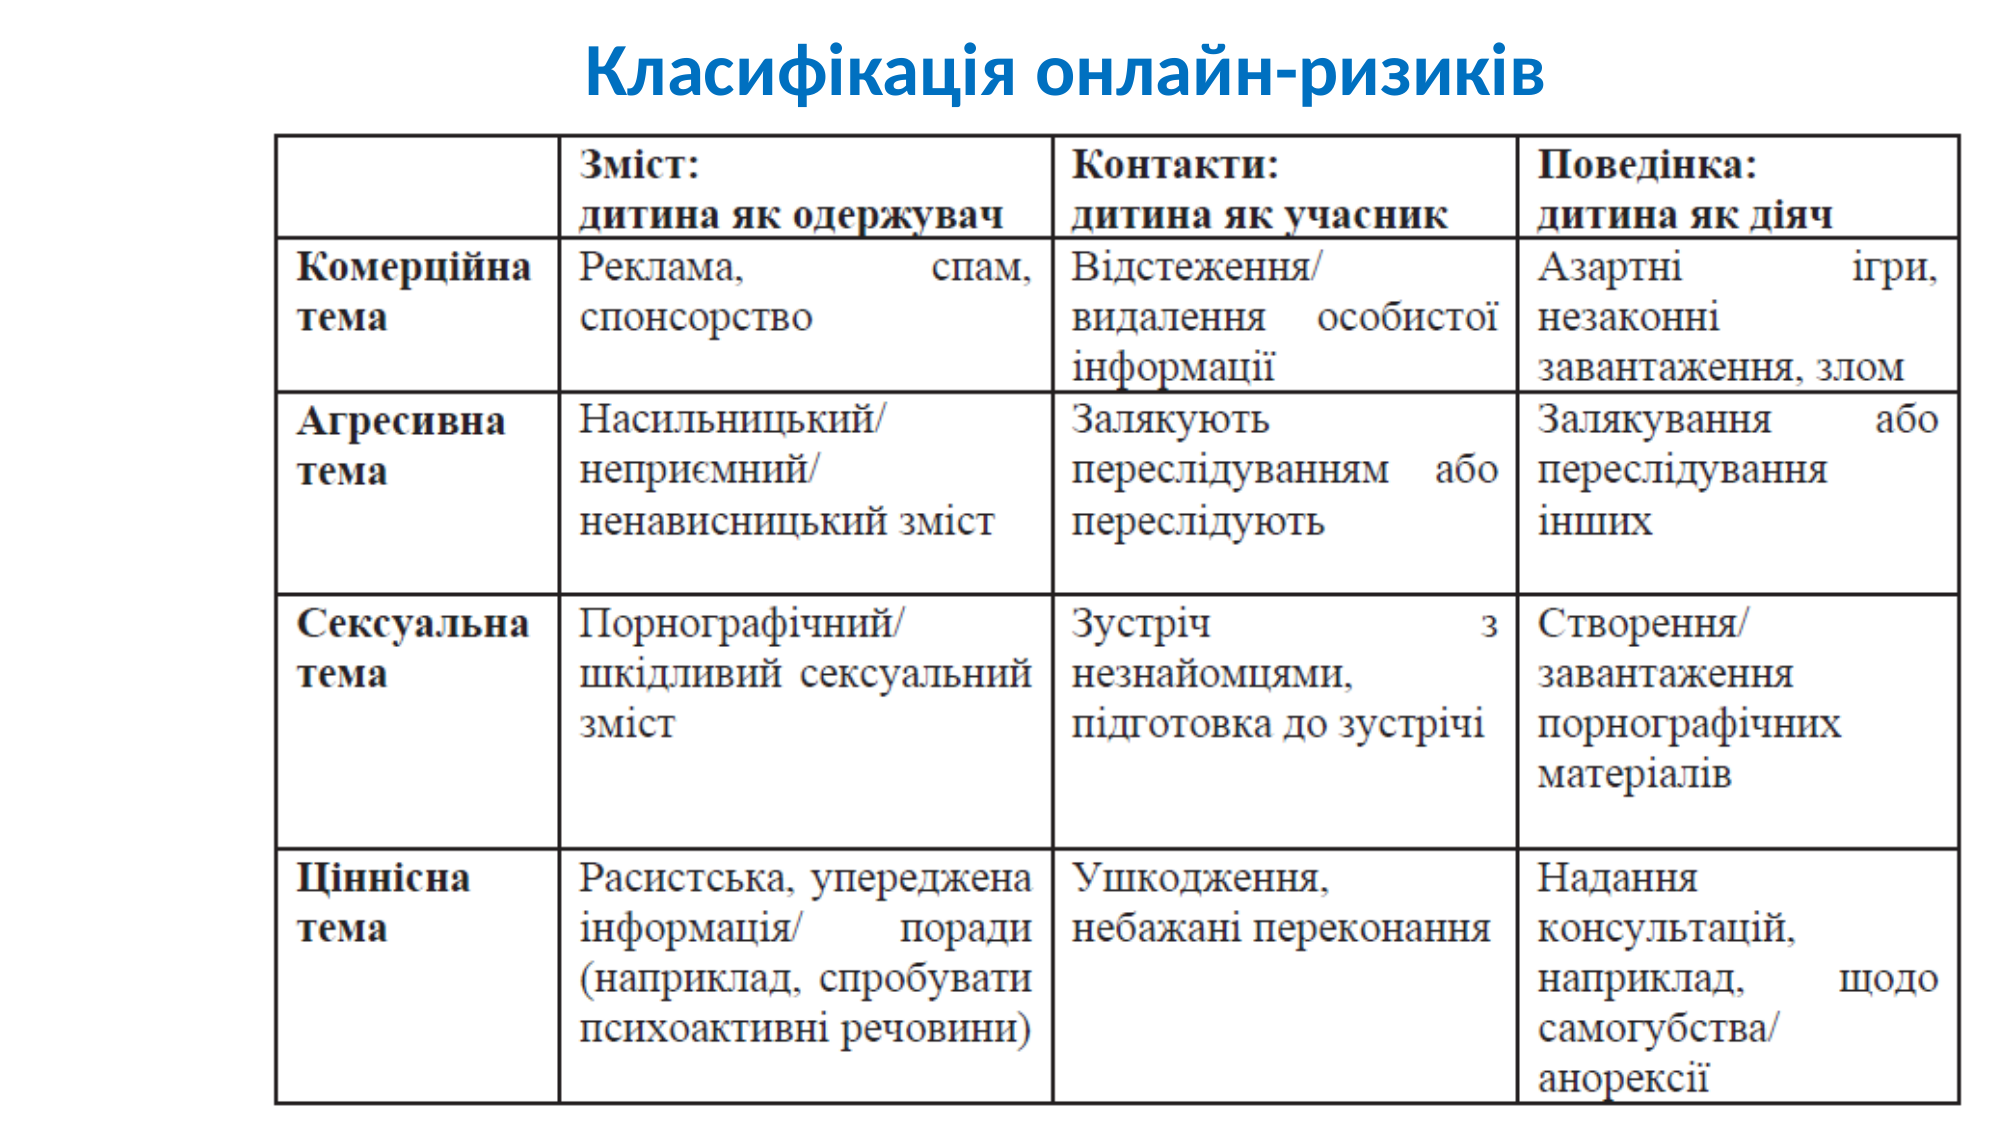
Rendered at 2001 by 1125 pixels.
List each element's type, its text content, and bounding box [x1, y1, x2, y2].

picture [236, 118, 2000, 1125]
text_box Класифікація онлайн-ризиків [570, 12, 1570, 118]
